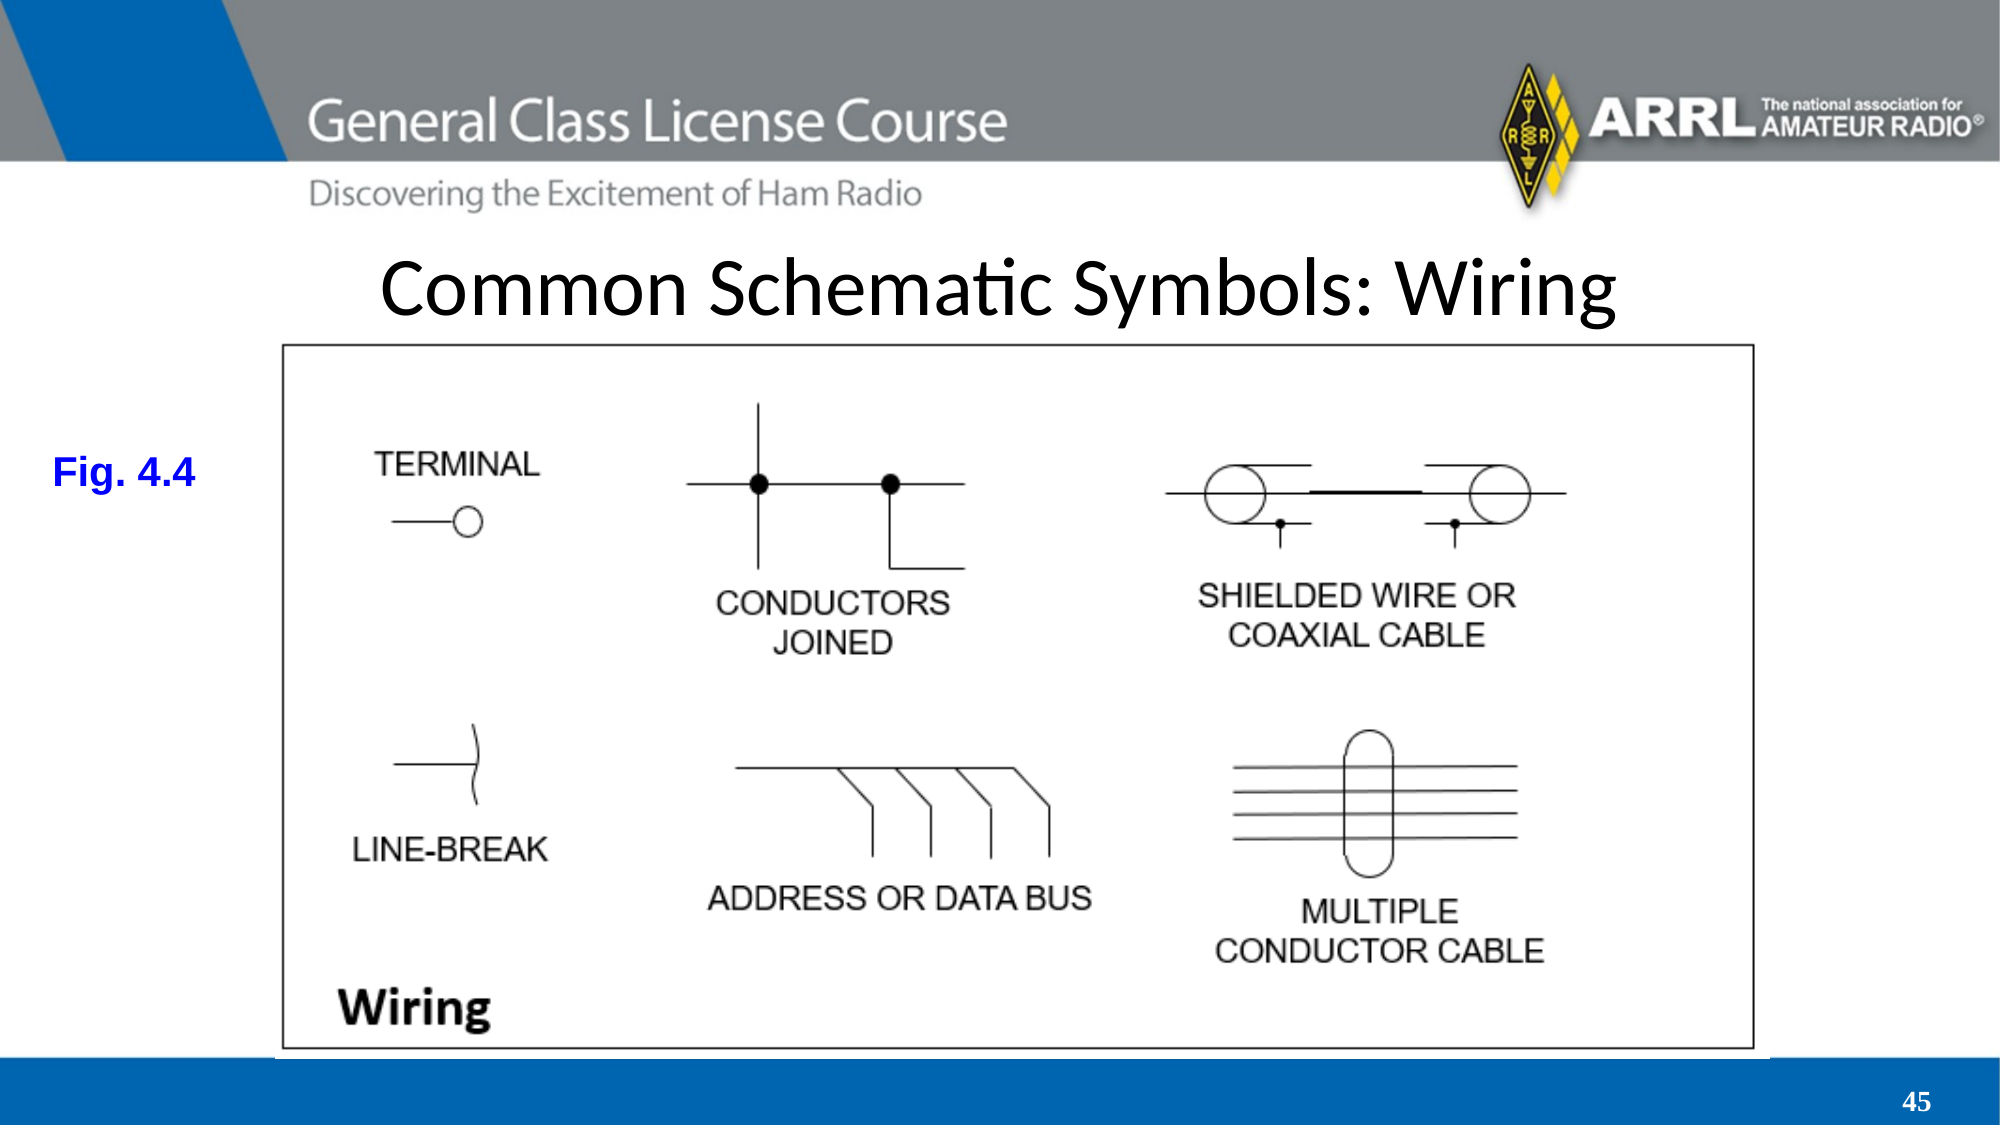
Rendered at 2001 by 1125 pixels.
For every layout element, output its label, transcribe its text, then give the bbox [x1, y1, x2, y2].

picture [0, 0, 2001, 1125]
text_box Fig. 4.4 [37, 437, 213, 503]
title Common Schematic Symbols: Wiring [99, 224, 1900, 413]
